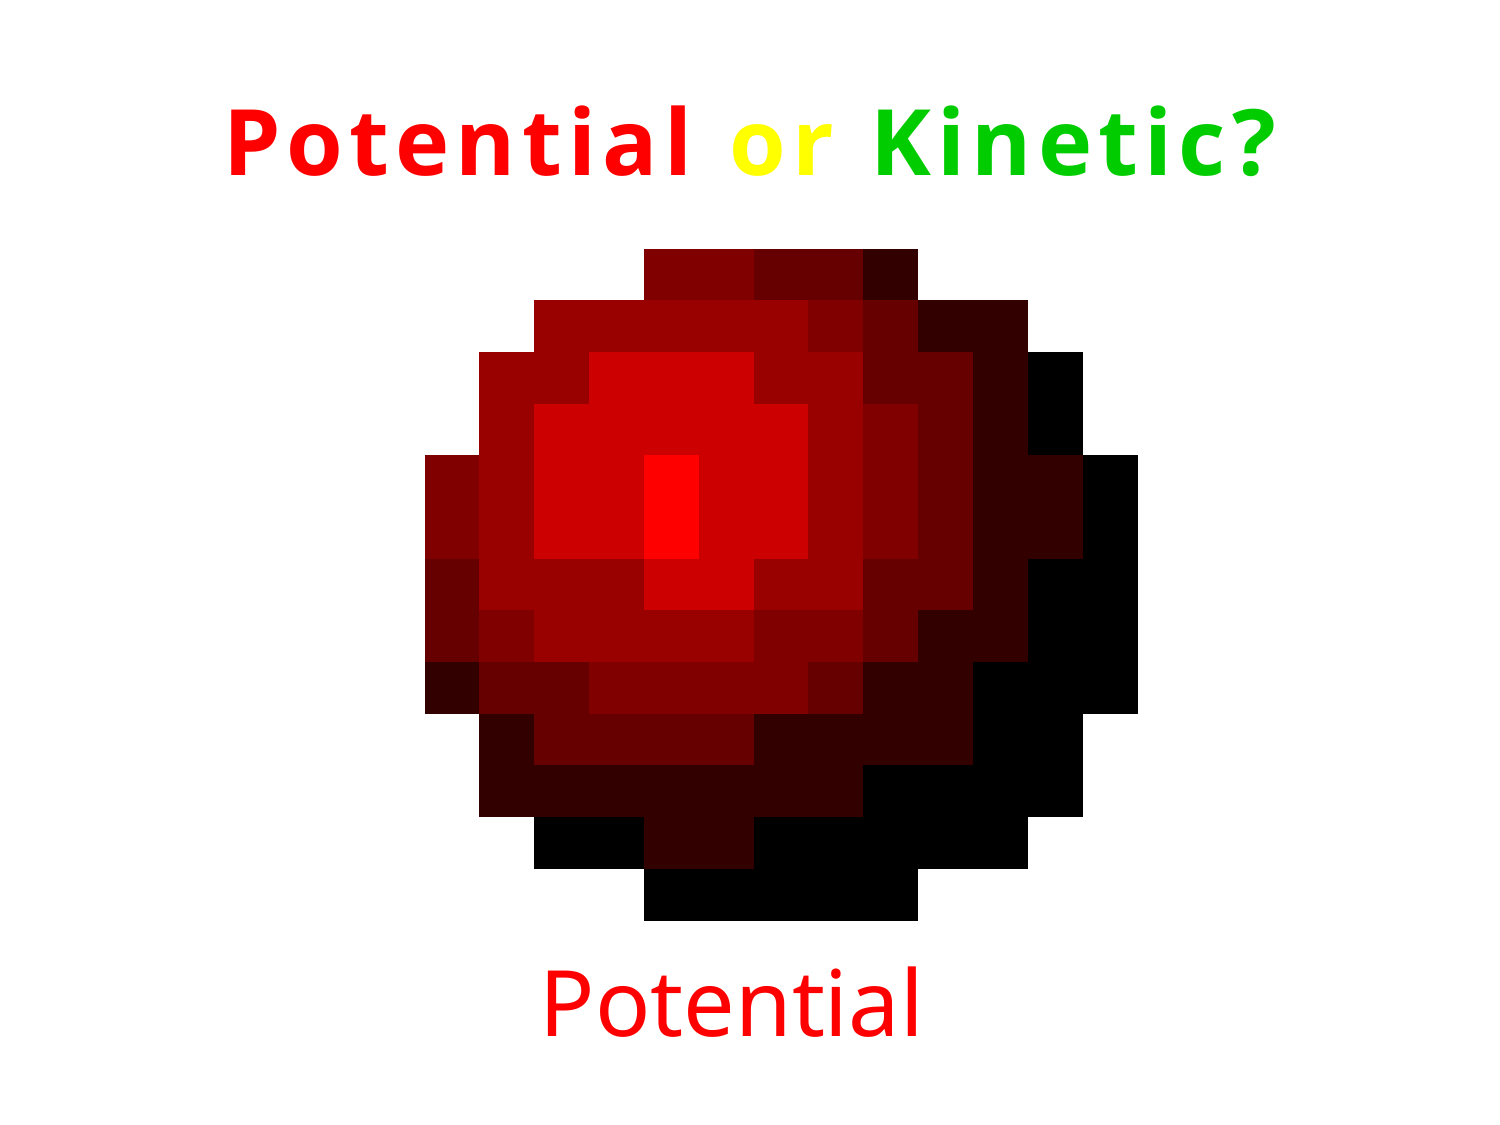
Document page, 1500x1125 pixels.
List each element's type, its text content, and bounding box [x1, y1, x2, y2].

picture [424, 249, 1138, 921]
text_box Potential [525, 937, 1013, 1063]
title Potential or Kinetic? [74, 37, 1426, 241]
